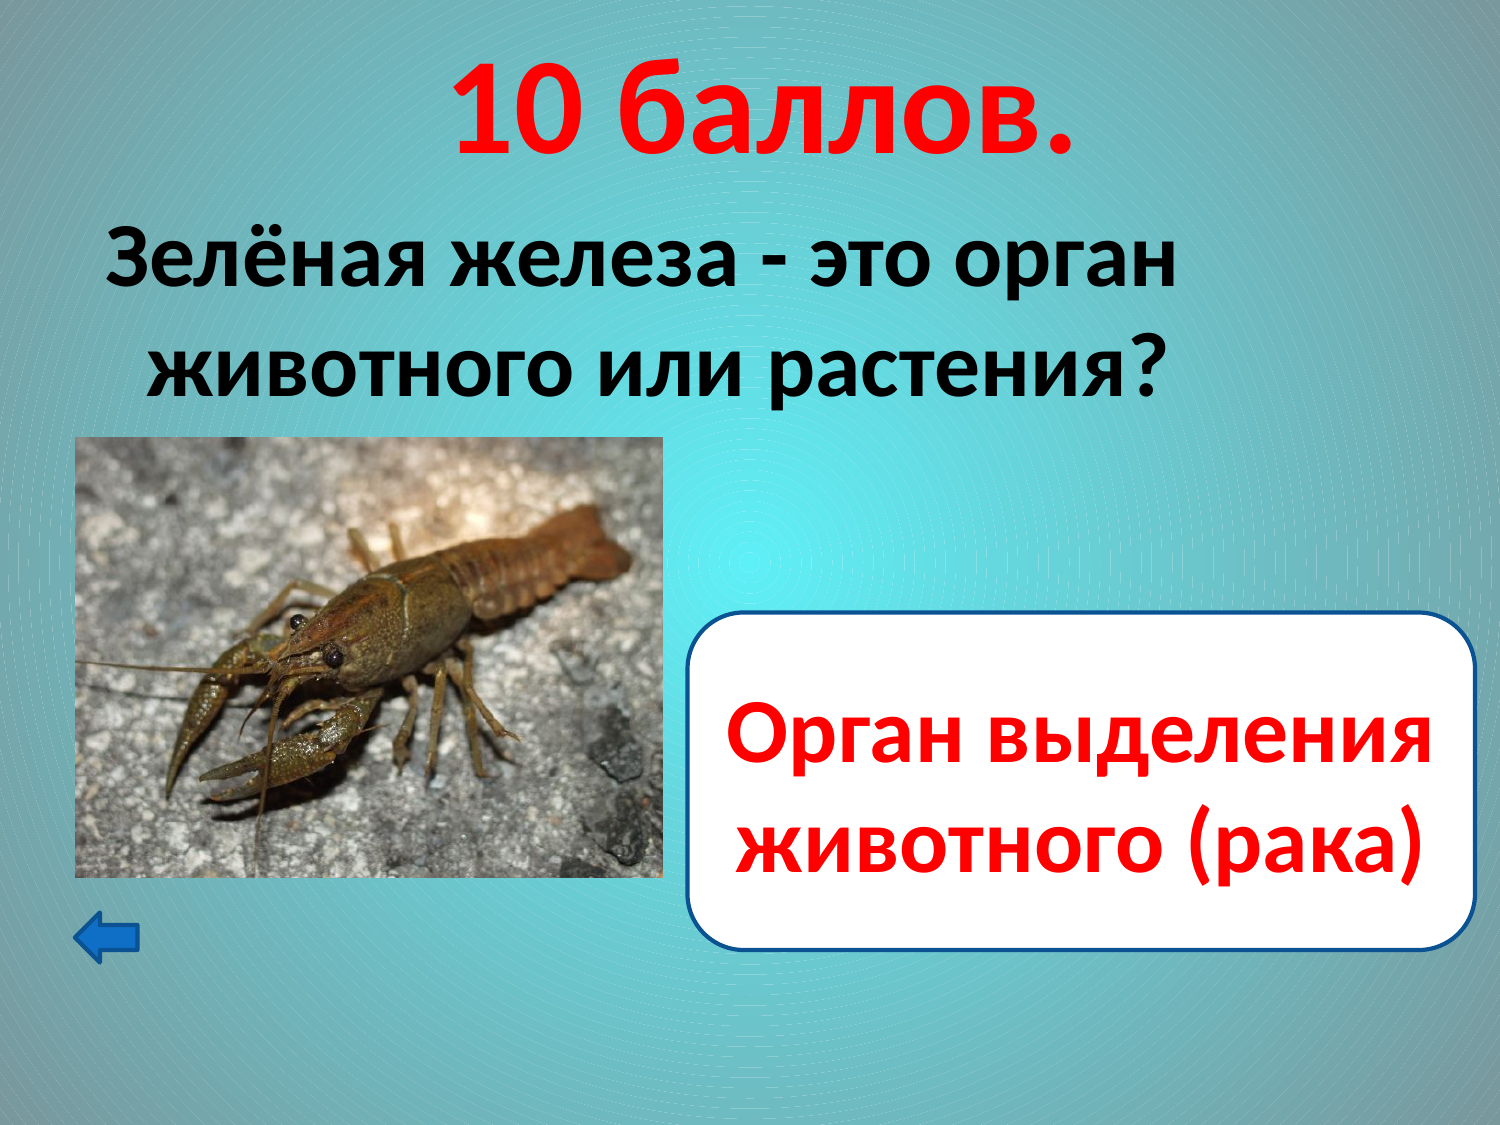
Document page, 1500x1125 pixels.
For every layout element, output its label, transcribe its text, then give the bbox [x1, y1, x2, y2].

title 10 баллов. [87, 87, 1438, 275]
list Зелёная железа - это орган животного или растения? [75, 187, 1425, 1005]
picture [74, 437, 663, 879]
text_box Орган выделения животного (рака) [685, 610, 1478, 953]
text_box [72, 910, 140, 965]
